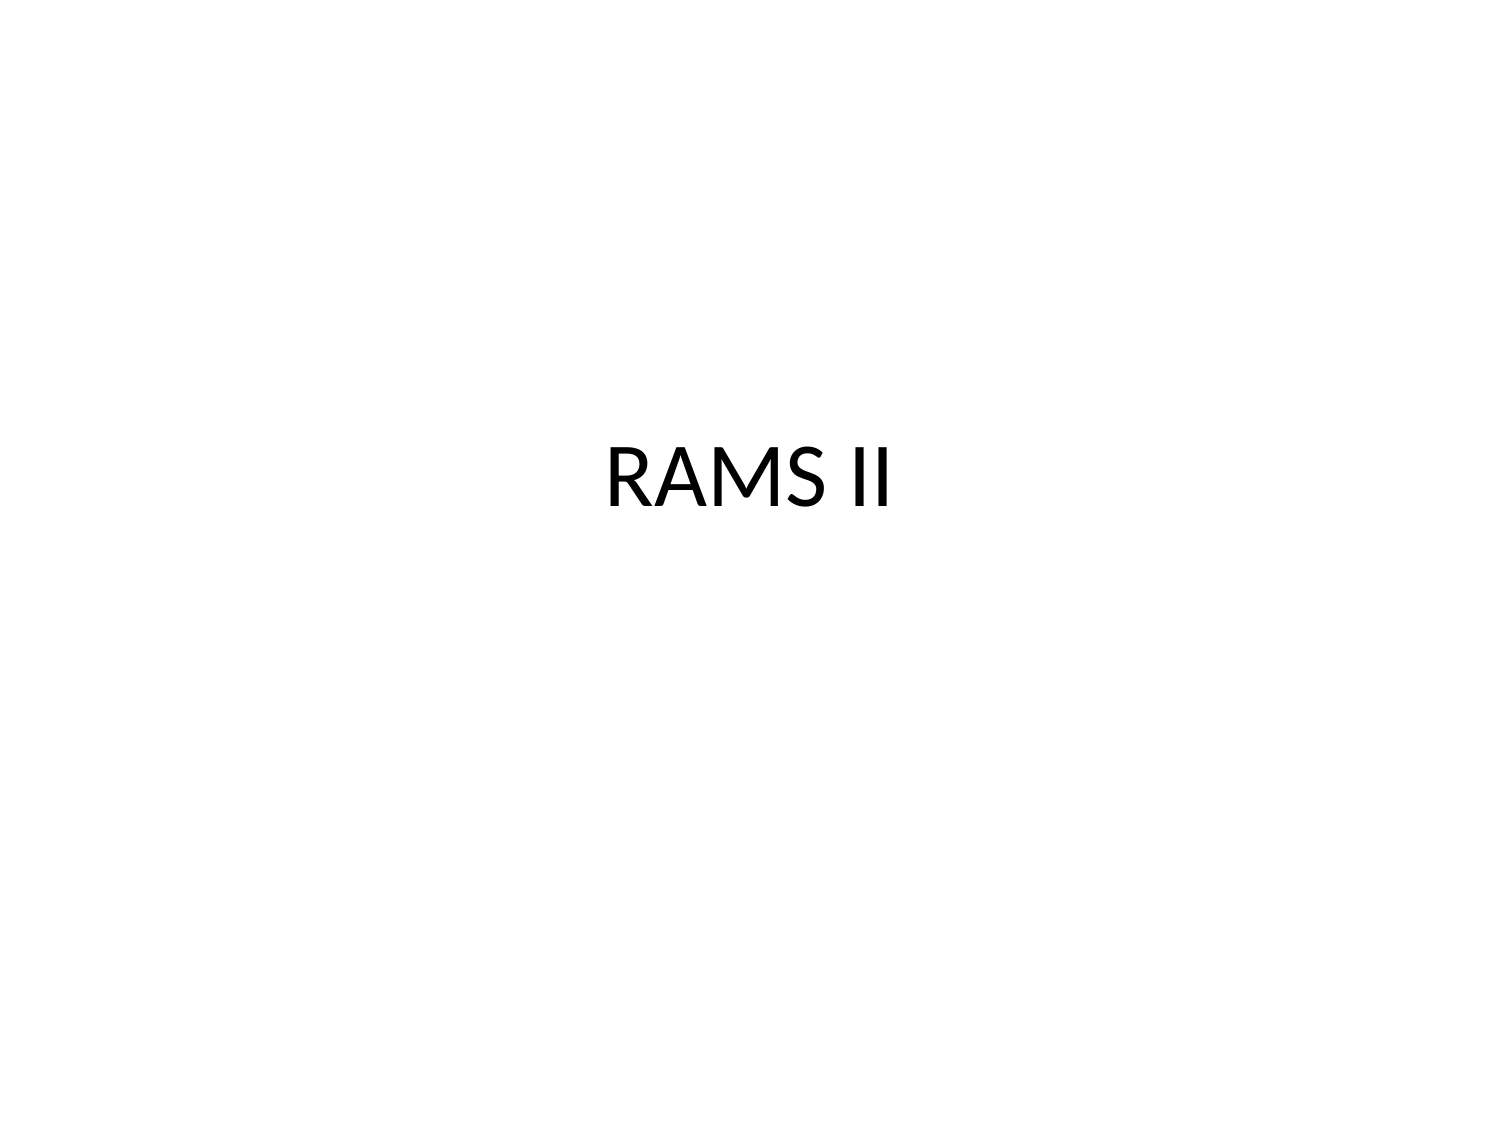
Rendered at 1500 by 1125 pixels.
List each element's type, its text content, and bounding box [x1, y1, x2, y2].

title RAMS II [112, 349, 1388, 591]
